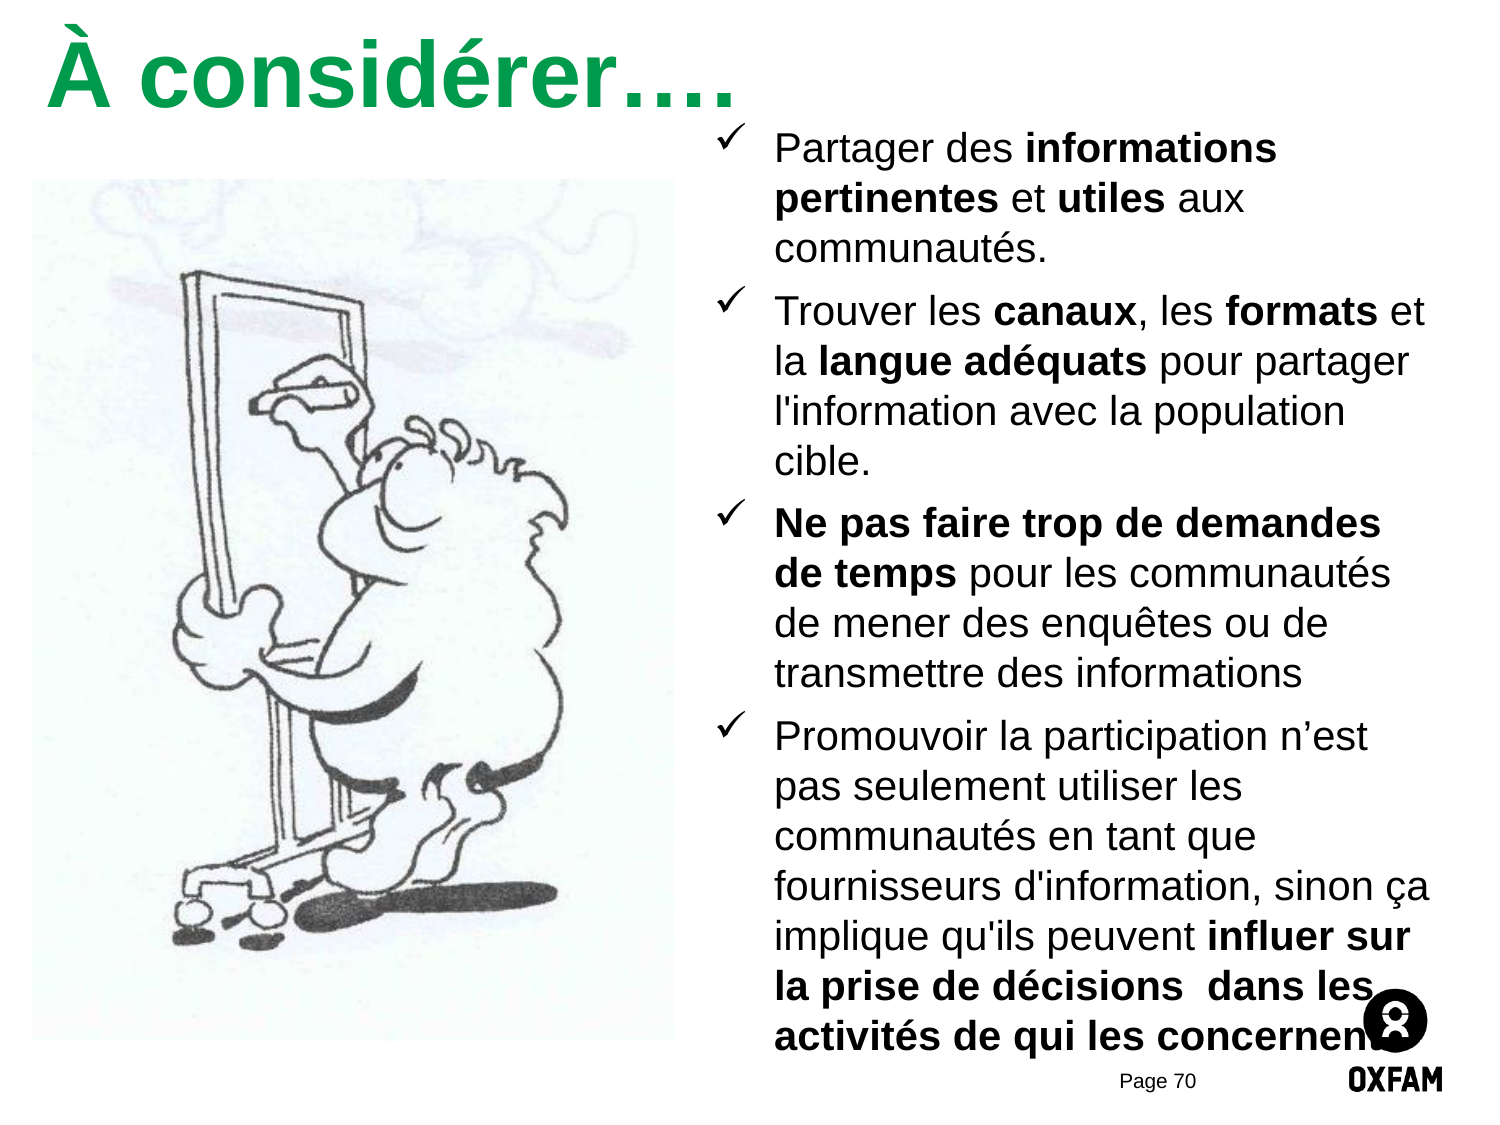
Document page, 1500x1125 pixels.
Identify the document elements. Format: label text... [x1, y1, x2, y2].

text_box Partager des informations pertinentes et utiles aux communautés. Trouver les canaux, les formats et la langue adéquats pour partager l'information avec la population cible. Ne pas faire trop de demandes de temps pour les communautés de mener des enquêtes ou de transmettre des informations Promouvoir la participation n’est pas seulement utiliser les communautés en tant que fournisseurs d'information, sinon ça implique qu'ils peuvent influer sur la prise de décisions dans les activités de qui les concernent [685, 113, 1452, 1067]
slide_number Page 70 [1119, 1067, 1322, 1095]
title À considérer…. [44, 26, 1449, 133]
picture [32, 179, 674, 1042]
picture [1345, 1067, 1445, 1095]
